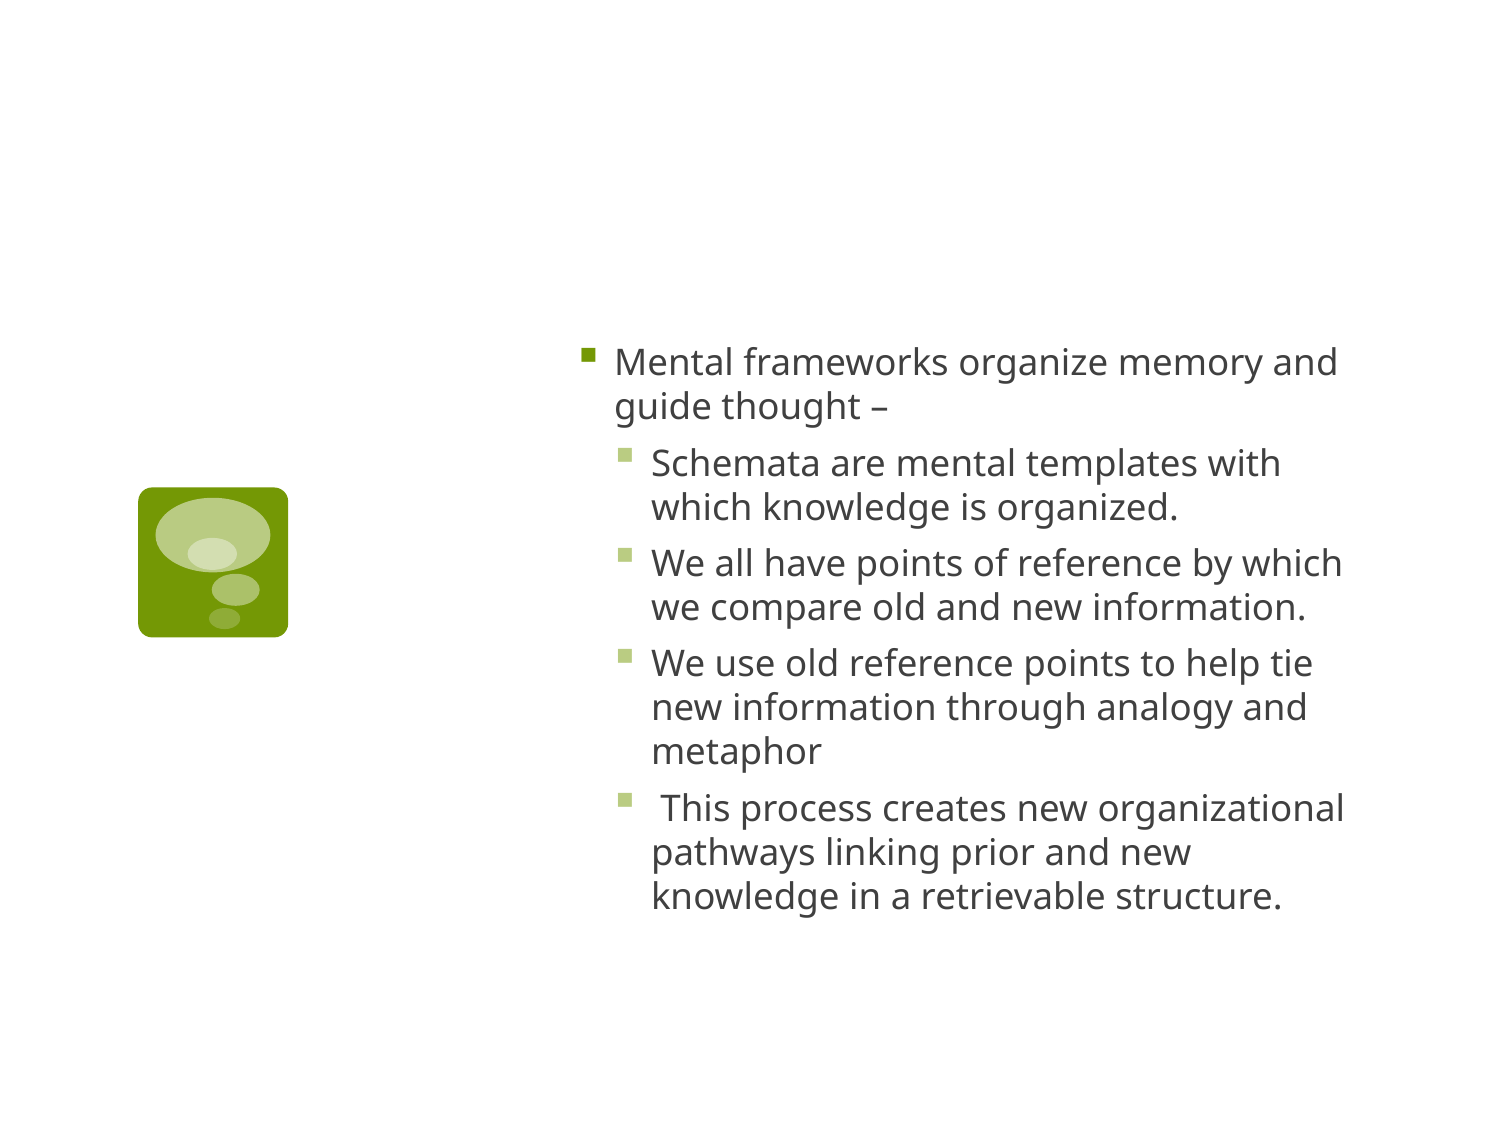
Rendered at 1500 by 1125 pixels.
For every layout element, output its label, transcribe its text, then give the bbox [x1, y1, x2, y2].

list Mental frameworks organize memory and guide thought – Schemata are mental templates with which knowledge is organized. We all have points of reference by which we compare old and new information. We use old reference points to help tie new information through analogy and metaphor This process creates new organizational pathways linking prior and new knowledge in a retrievable structure. [562, 331, 1374, 1005]
